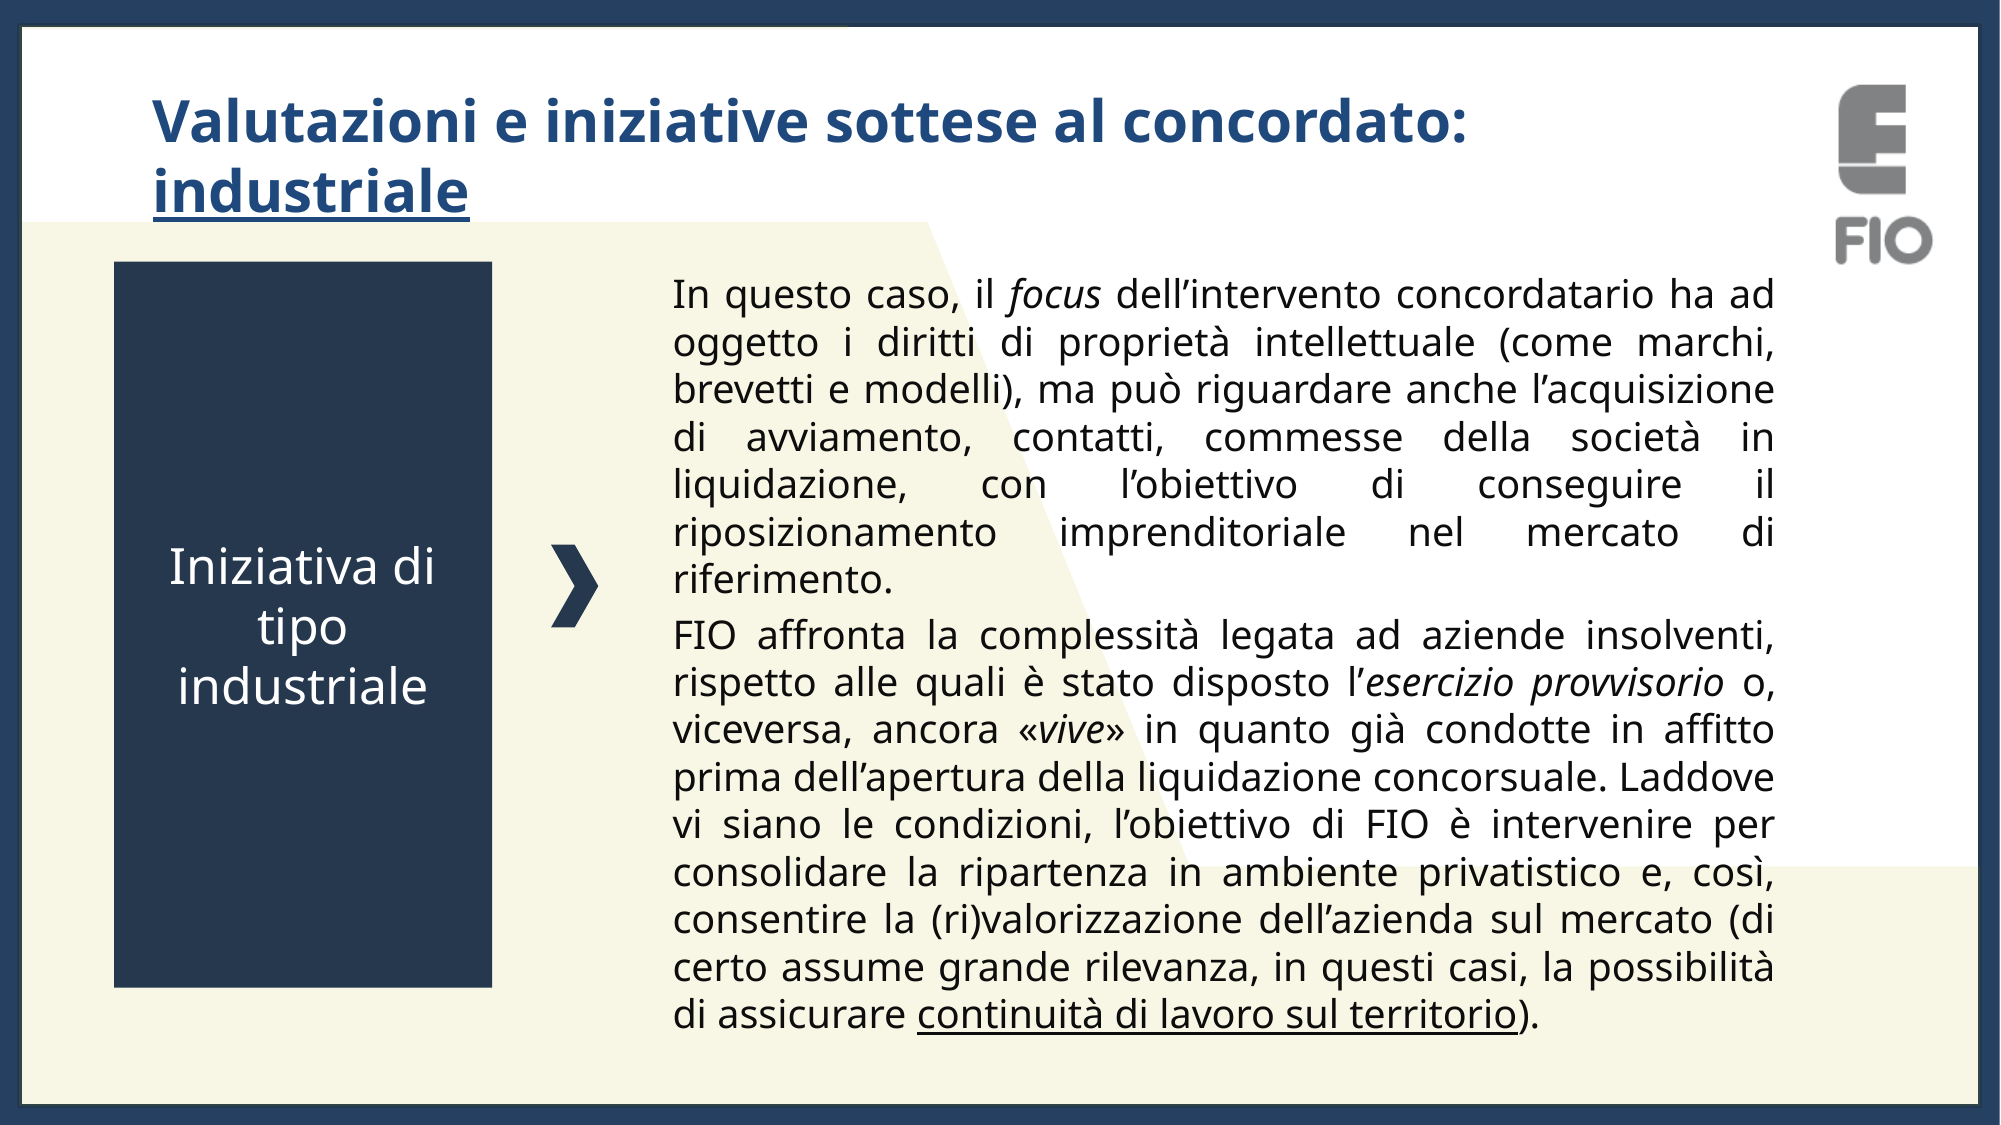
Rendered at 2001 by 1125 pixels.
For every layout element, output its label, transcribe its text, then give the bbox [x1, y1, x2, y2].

text_box [549, 542, 601, 630]
text_box Iniziativa di tipo industriale [112, 260, 494, 990]
text_box Valutazioni e iniziative sottese al concordato: industriale [137, 69, 1812, 240]
text_box In questo caso, il focus dell’intervento concordatario ha ad oggetto i diritti di proprietà intellettuale (come marchi, brevetti e modelli), ma può riguardare anche l’acquisizione di avviamento, contatti, commesse della società in liquidazione, con l’obiettivo di conseguire il riposizionamento imprenditoriale nel mercato di riferimento. FIO affronta la complessità legata ad aziende insolventi, rispetto alle quali è stato disposto l’esercizio provvisorio o, viceversa, ancora «vive» in quanto già condotte in affitto prima dell’apertura della liquidazione concorsuale. Laddove vi siano le condizioni, l’obiettivo di FIO è intervenire per consolidare la ripartenza in ambiente privatistico e, così, consentire la (ri)valorizzazione dell’azienda sul mercato (di certo assume grande rilevanza, in questi casi, la possibilità di assicurare continuità di lavoro sul territorio). [657, 261, 1792, 1000]
picture [1822, 78, 1941, 273]
